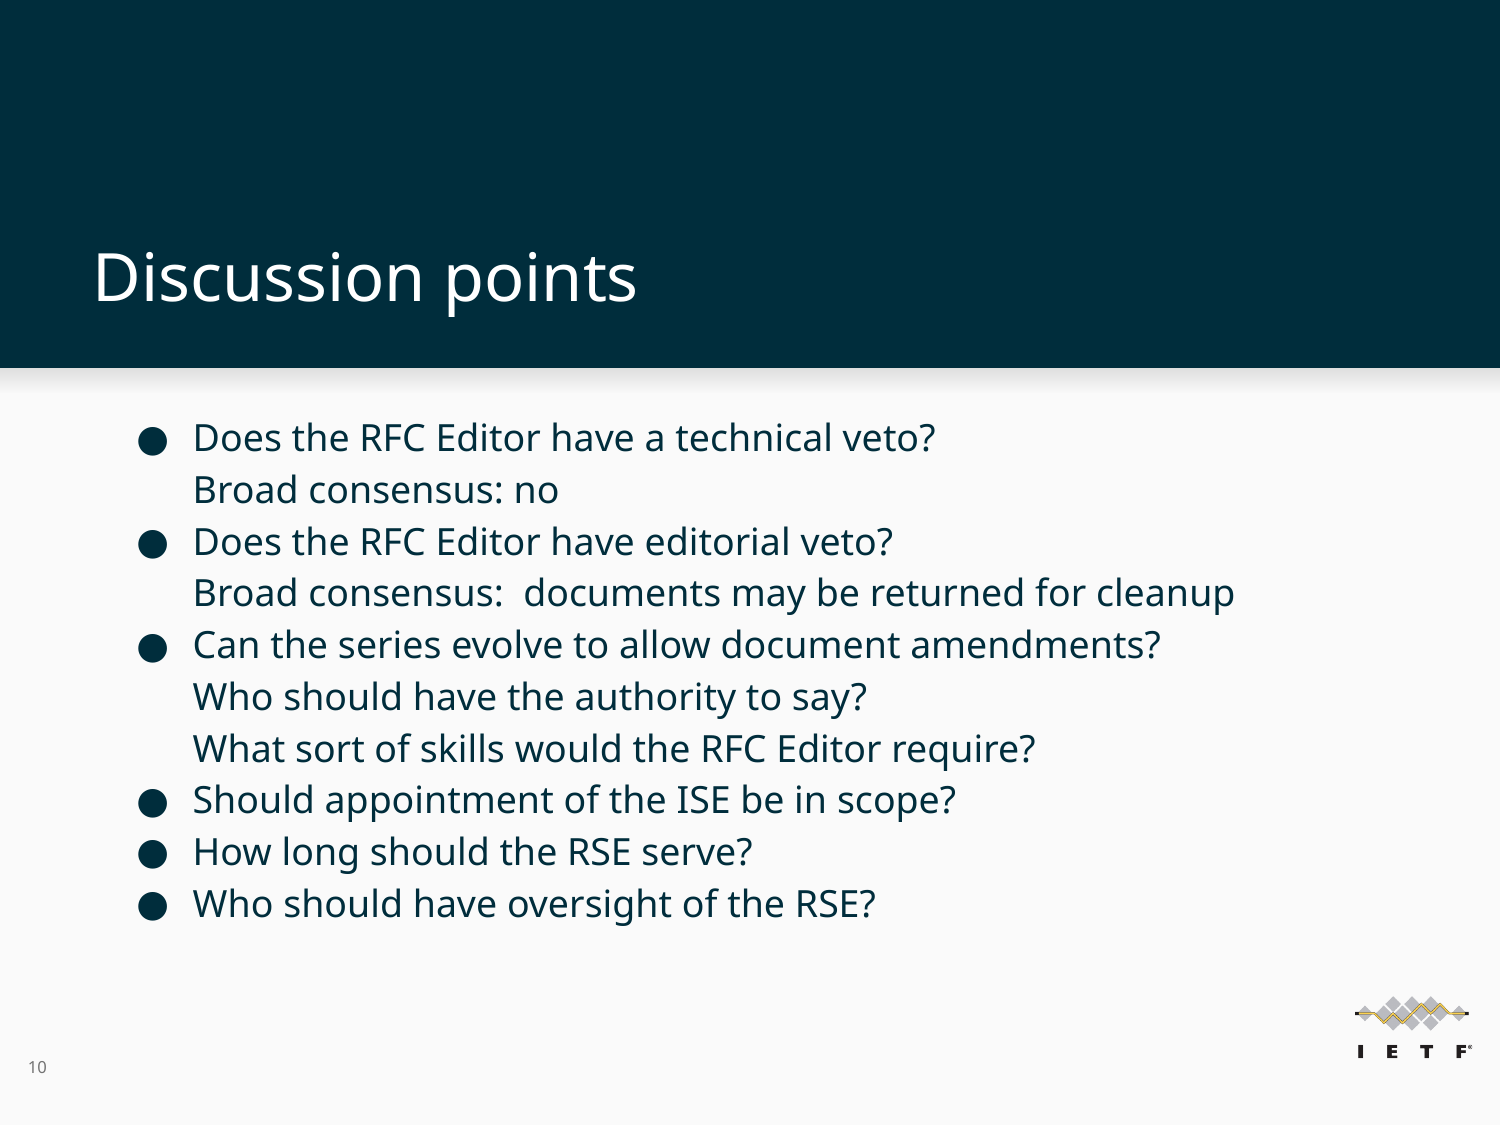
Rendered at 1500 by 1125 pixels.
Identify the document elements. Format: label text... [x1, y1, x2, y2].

list Does the RFC Editor have a technical veto? Broad consensus: no Does the RFC Editor have editorial veto? Broad consensus: documents may be returned for cleanup Can the series evolve to allow document amendments? Who should have the authority to say? What sort of skills would the RFC Editor require? Should appointment of the ISE be in scope? How long should the RSE serve? Who should have oversight of the RSE? [102, 392, 1427, 986]
title Discussion points [77, 161, 1427, 330]
picture [1345, 988, 1482, 1066]
slide_number 10 [12, 1025, 103, 1112]
